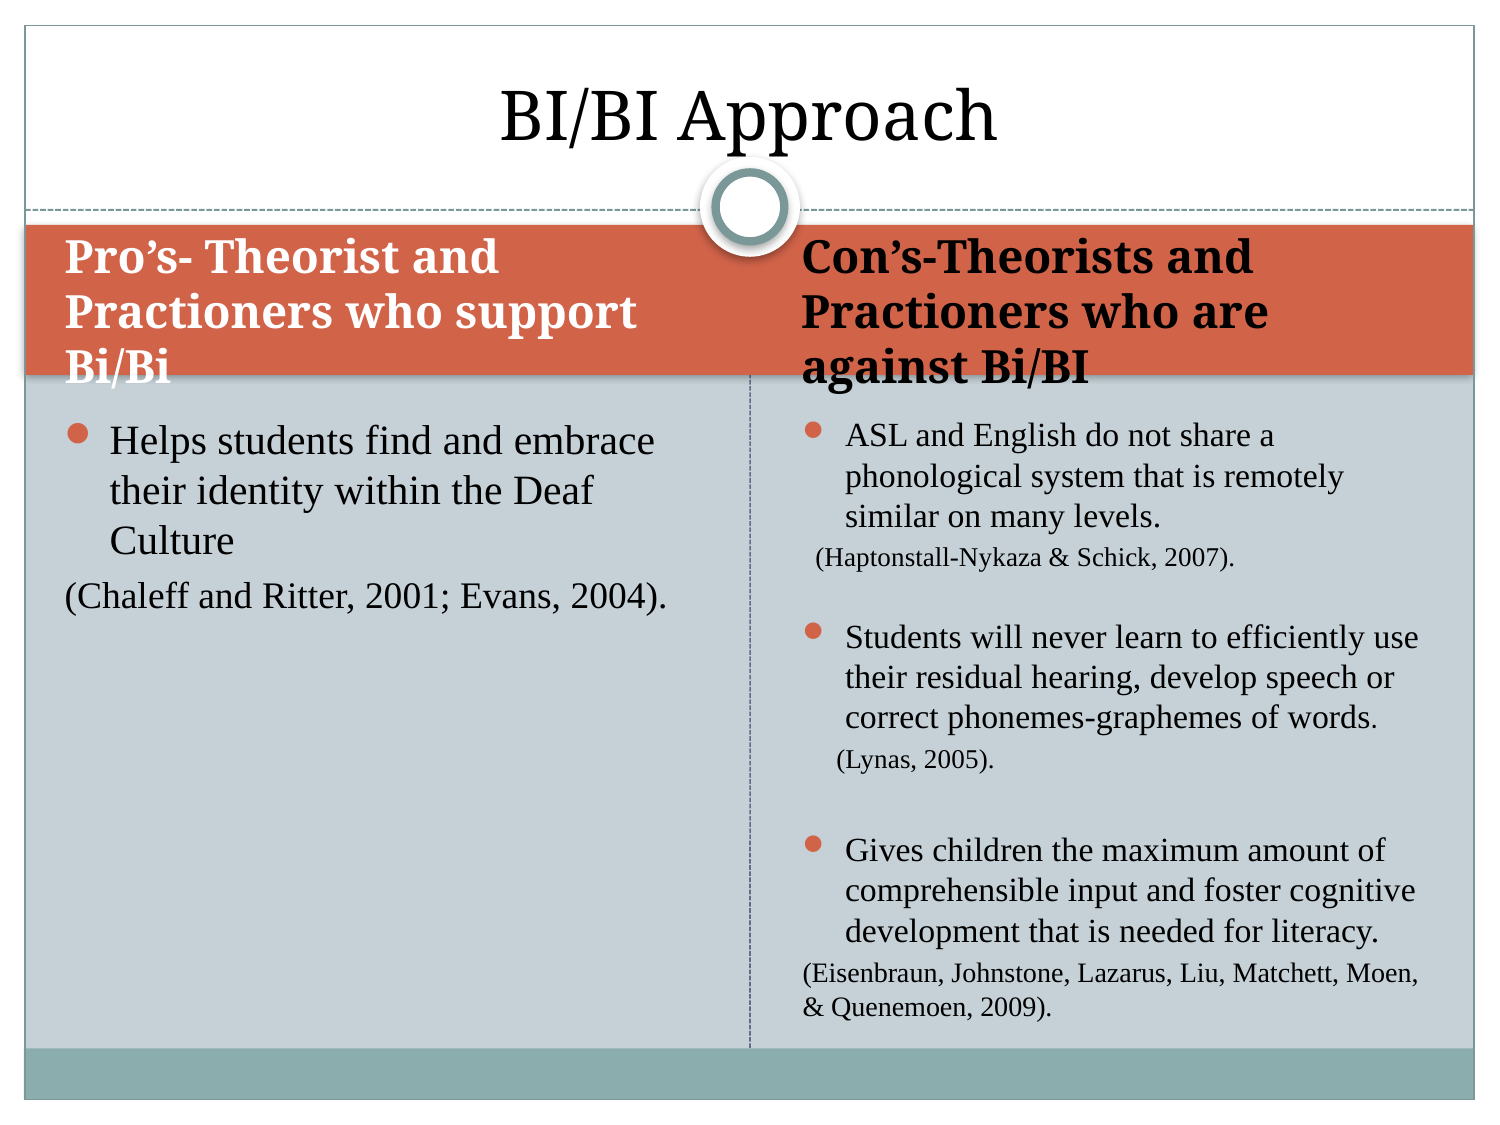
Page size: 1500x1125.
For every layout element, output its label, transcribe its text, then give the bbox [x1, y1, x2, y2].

title BI/BI Approach [49, 37, 1450, 163]
list Con’s-Theorists and Practioners who are against Bi/BI [785, 249, 1450, 371]
list ASL and English do not share a phonological system that is remotely similar on many levels. (Haptonstall-Nykaza & Schick, 2007). Students will never learn to efficiently use their residual hearing, develop speech or correct phonemes-graphemes of words. (Lynas, 2005). Gives children the maximum amount of comprehensible input and foster cognitive development that is needed for literacy. (Eisenbraun, Johnstone, Lazarus, Liu, Matchett, Moen, & Quenemoen, 2009). [787, 405, 1451, 1033]
list Helps students find and embrace their identity within the Deaf Culture (Chaleff and Ritter, 2001; Evans, 2004). [49, 405, 713, 1032]
list Pro’s- Theorist and Practioners who support Bi/Bi [48, 249, 714, 372]
